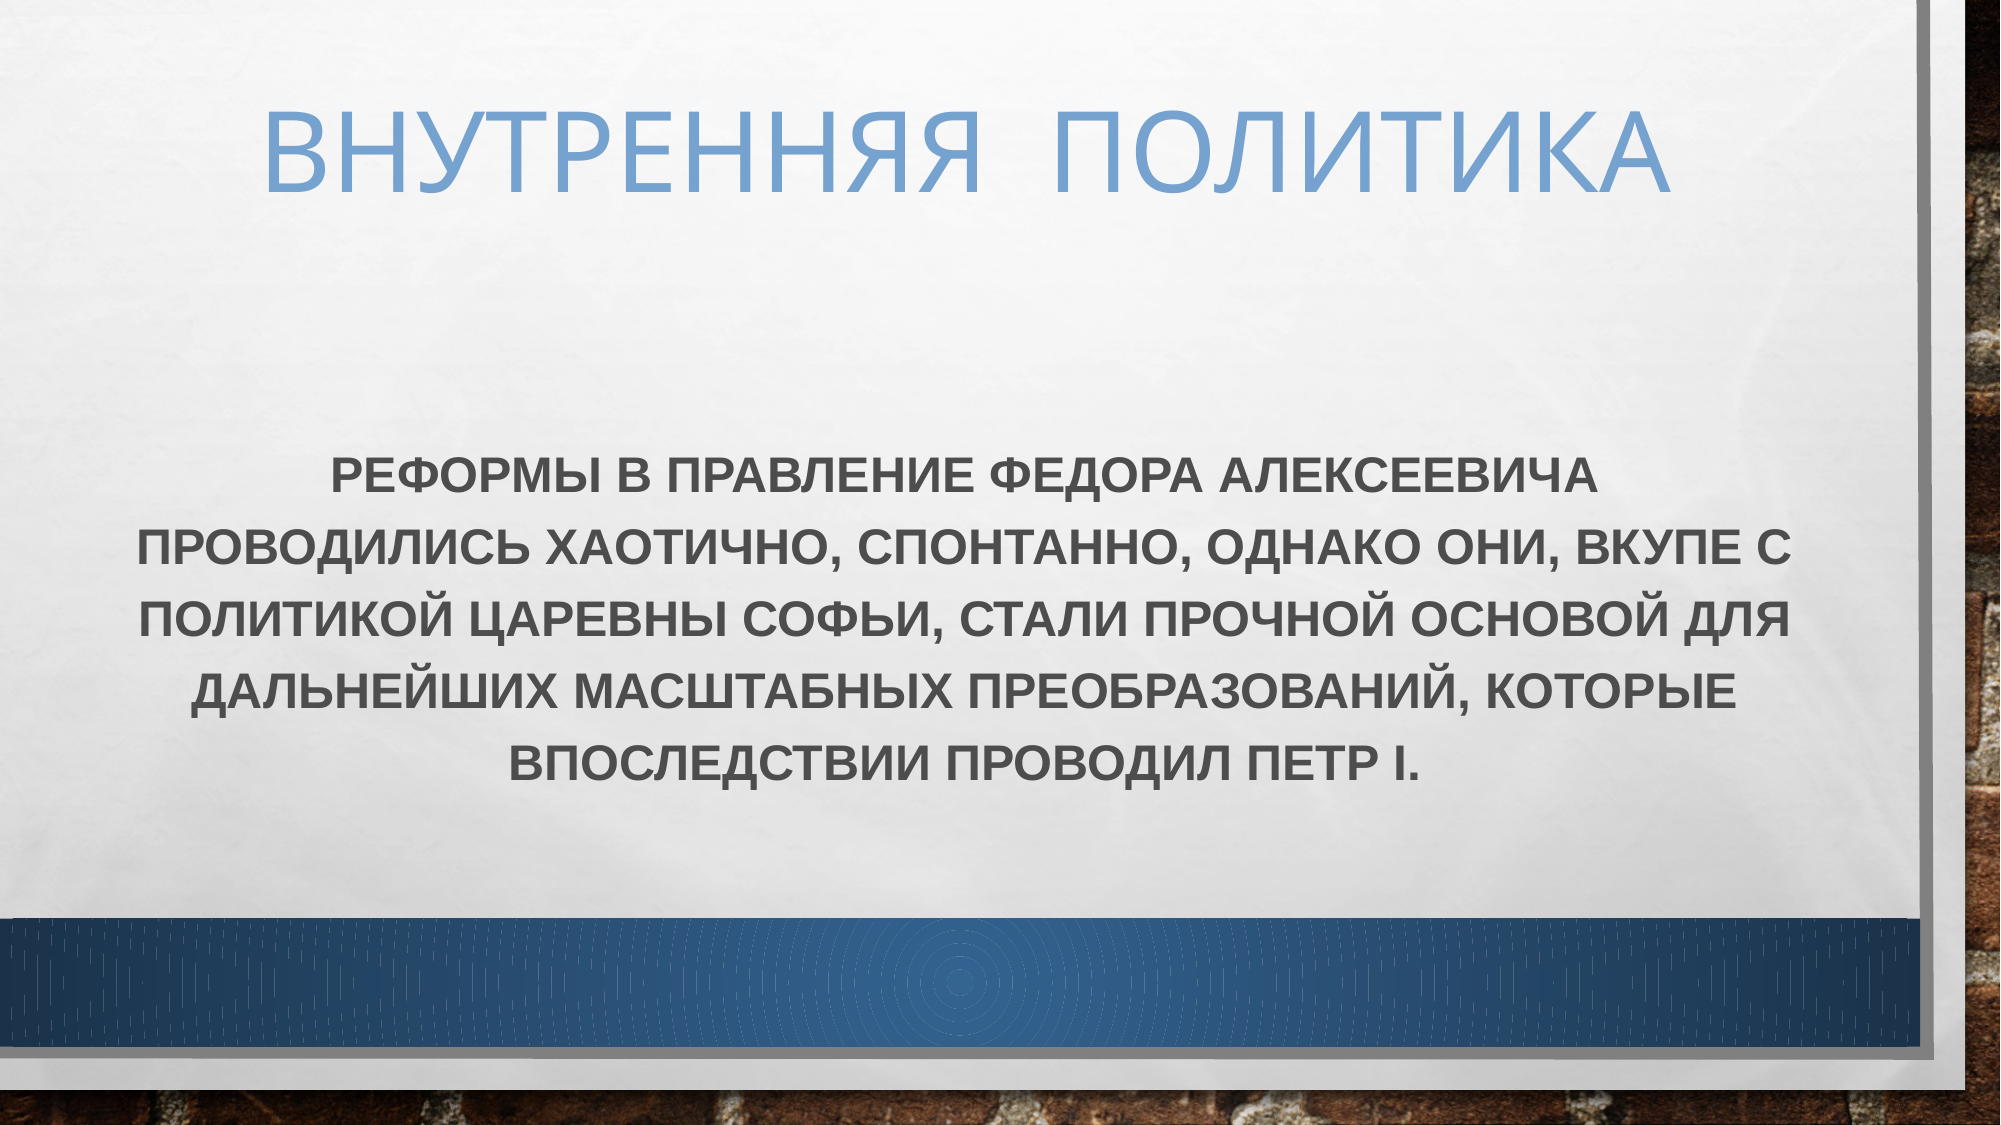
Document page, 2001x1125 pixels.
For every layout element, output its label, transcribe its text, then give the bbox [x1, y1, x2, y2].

list Реформы в правление Федора Алексеевича проводились хаотично, спонтанно, однако они, вкупе с политикой царевны Софьи, стали прочной основой для дальнейших масштабных преобразований, которые впоследствии проводил Петр I. [112, 338, 1818, 882]
picture [0, 0, 2000, 1125]
title ВНУТРЕННЯЯ ПОЛИТИКА [112, 68, 1818, 244]
